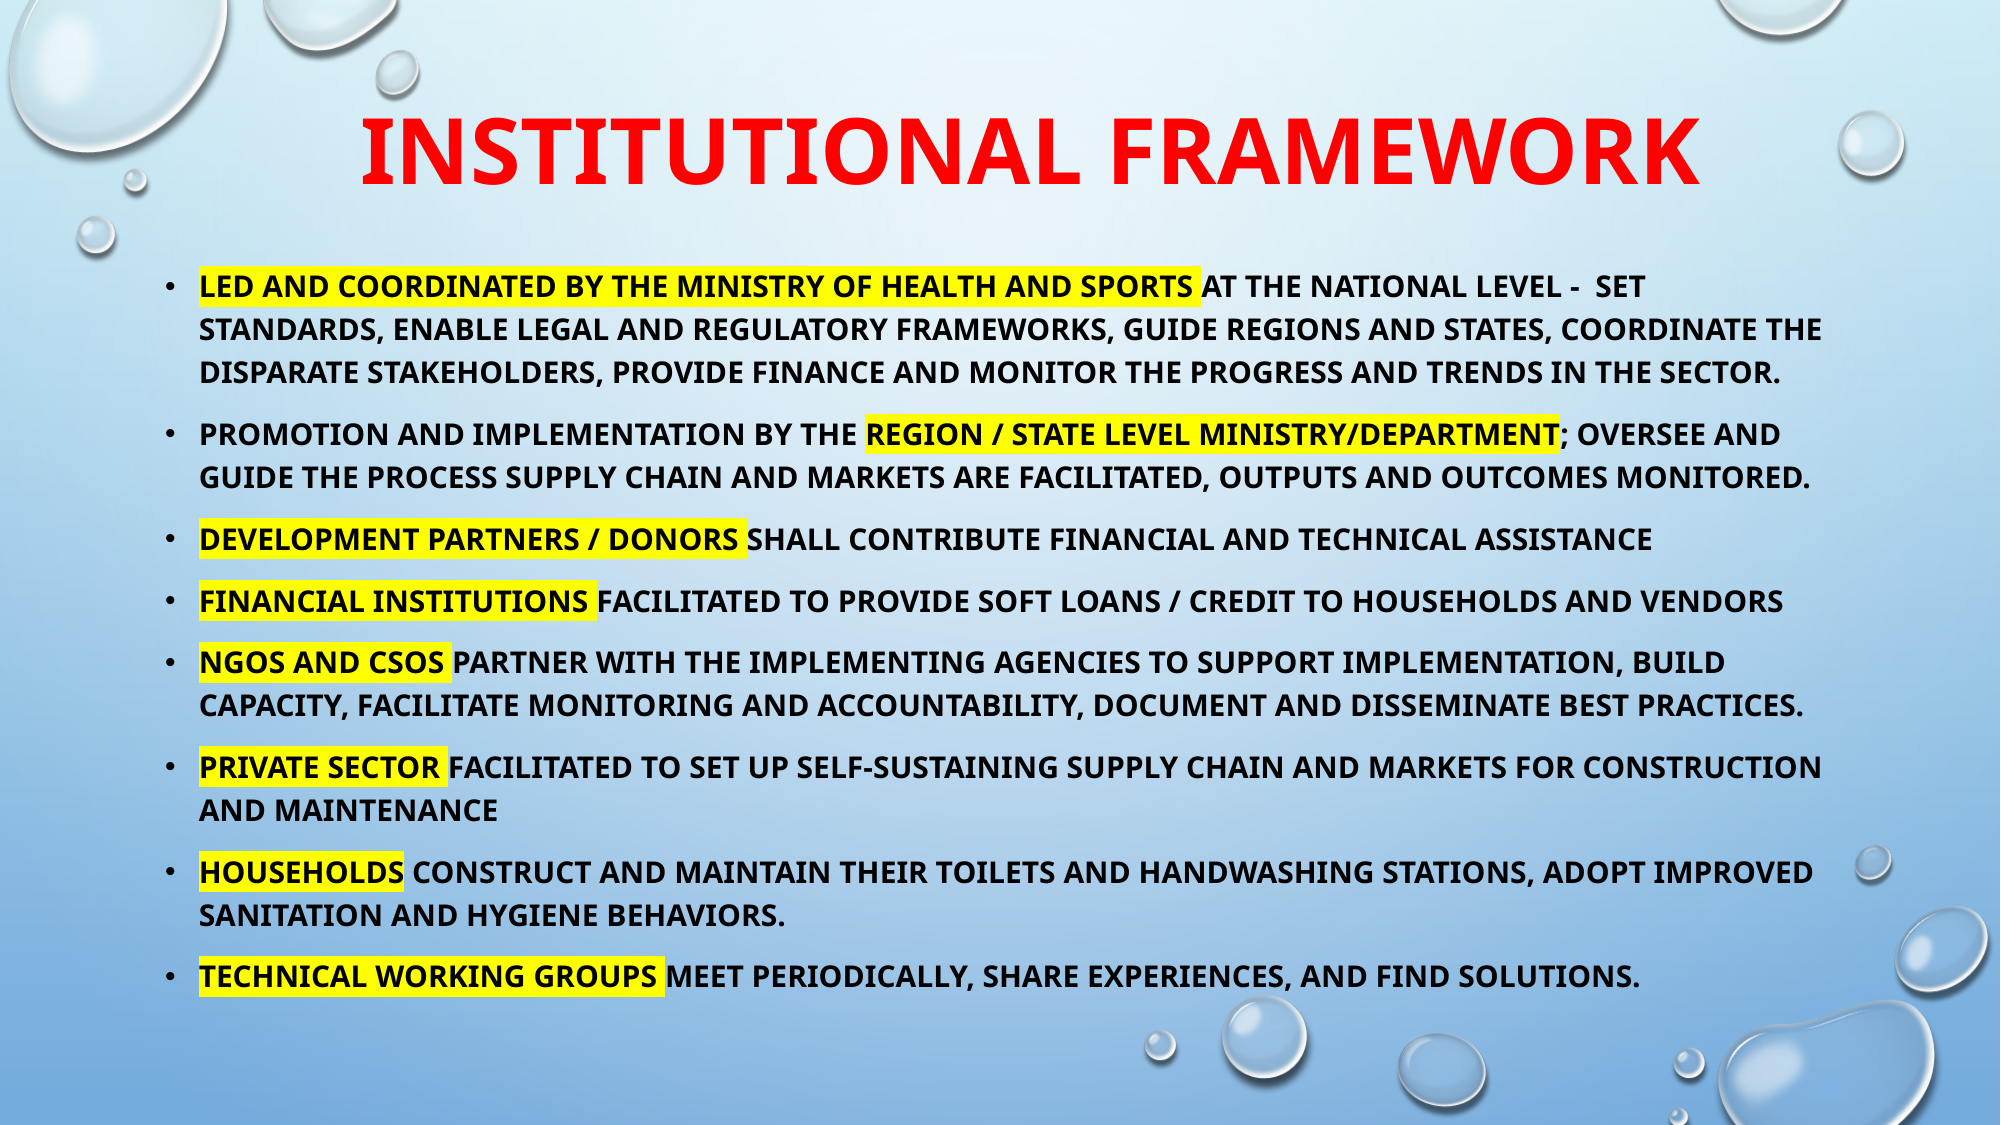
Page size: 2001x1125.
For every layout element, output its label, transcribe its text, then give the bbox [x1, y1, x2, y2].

list led and coordinated by the Ministry of Health and Sports at the national level - set standards, enable legal and regulatory frameworks, guide regions and states, coordinate the disparate stakeholders, provide finance and monitor the progress and trends in the sector. promotion and implementation by the region / state level ministry/department; oversee and guide the process supply chain and markets are facilitated, outputs and outcomes monitored. development partners / donors shall contribute financial and technical assistance Financial institutions facilitated to provide soft loans / credit to households and vendors NGOs and CSOs partner with the implementing agencies to support implementation, build capacity, facilitate monitoring and accountability, document and disseminate best practices. private sector facilitated to set up self-sustaining supply chain and markets FOR construction AND maintenance households construct and maintAIN their toilets and handwashing stations, adopt improved sanitation and hygiene behaviors. Technical Working Groups meet periodically, share experiences, and find solutions. [149, 253, 1850, 1080]
picture [0, 0, 2000, 1125]
title INSTITUTIONAL FRAMEWORK [180, 56, 1881, 254]
